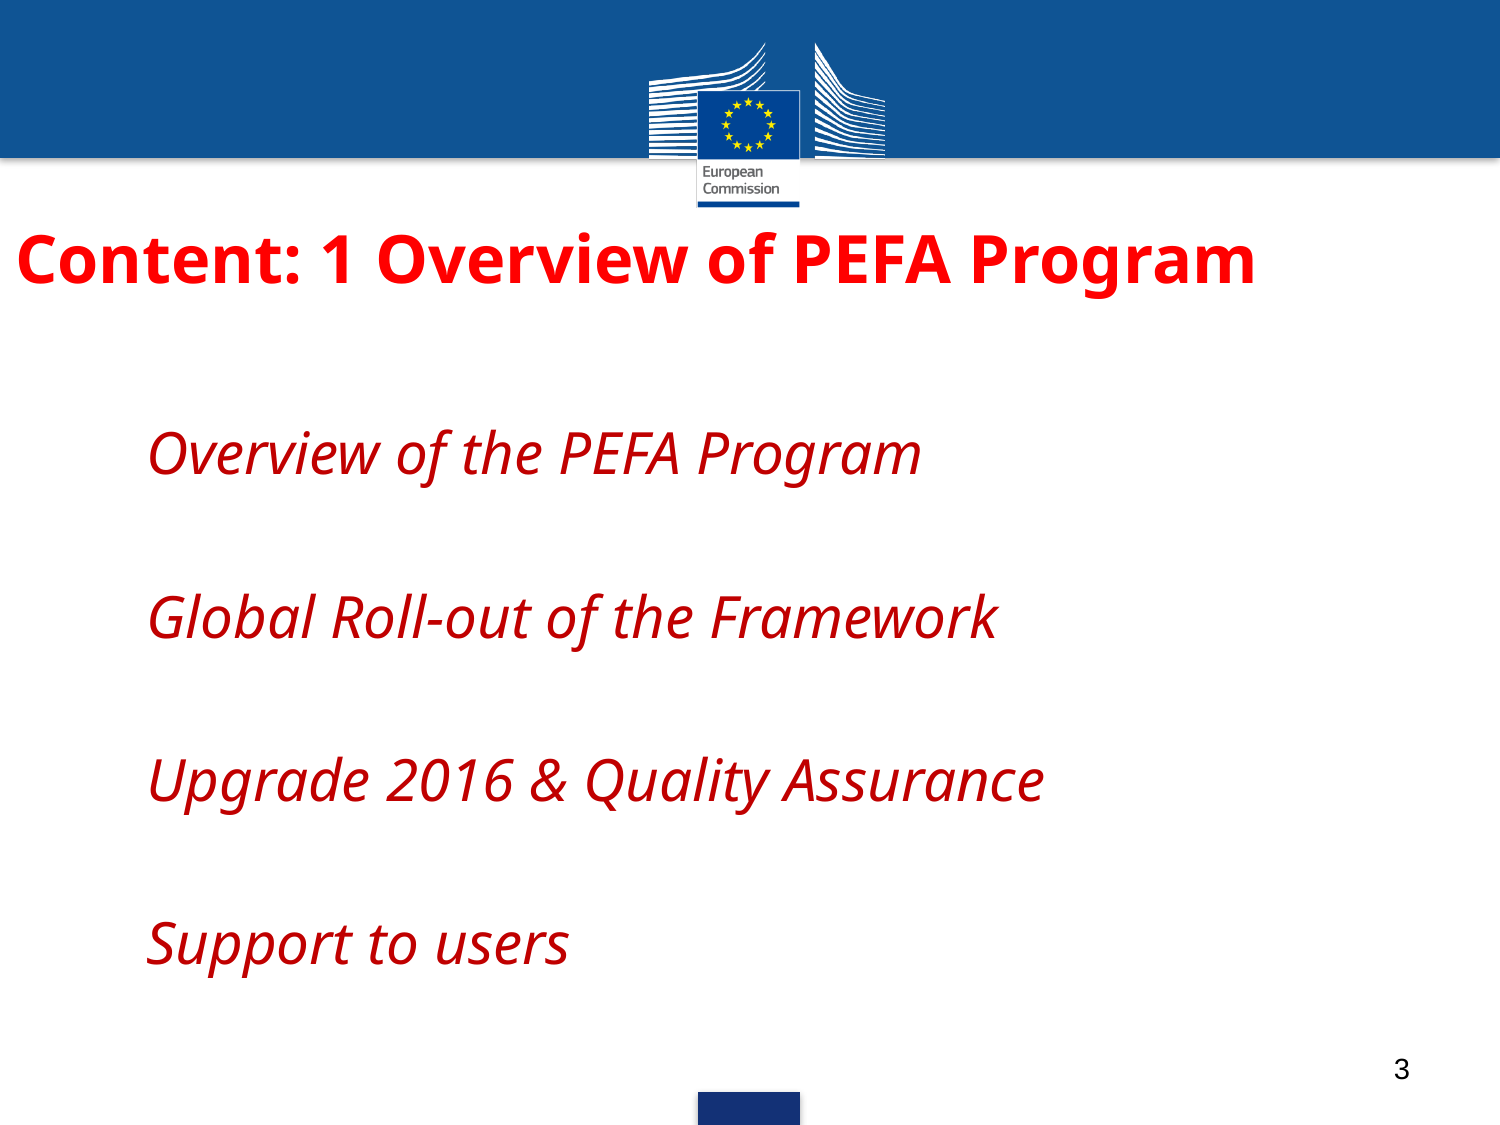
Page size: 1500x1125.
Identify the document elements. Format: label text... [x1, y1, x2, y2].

slide_number 3 [1074, 1042, 1426, 1103]
picture [649, 42, 885, 208]
list Overview of the PEFA Program Global Roll-out of the Framework Upgrade 2016 & Quality Assurance Support to users [75, 408, 1425, 988]
title Content: 1 Overview of PEFA Program [0, 219, 1500, 374]
